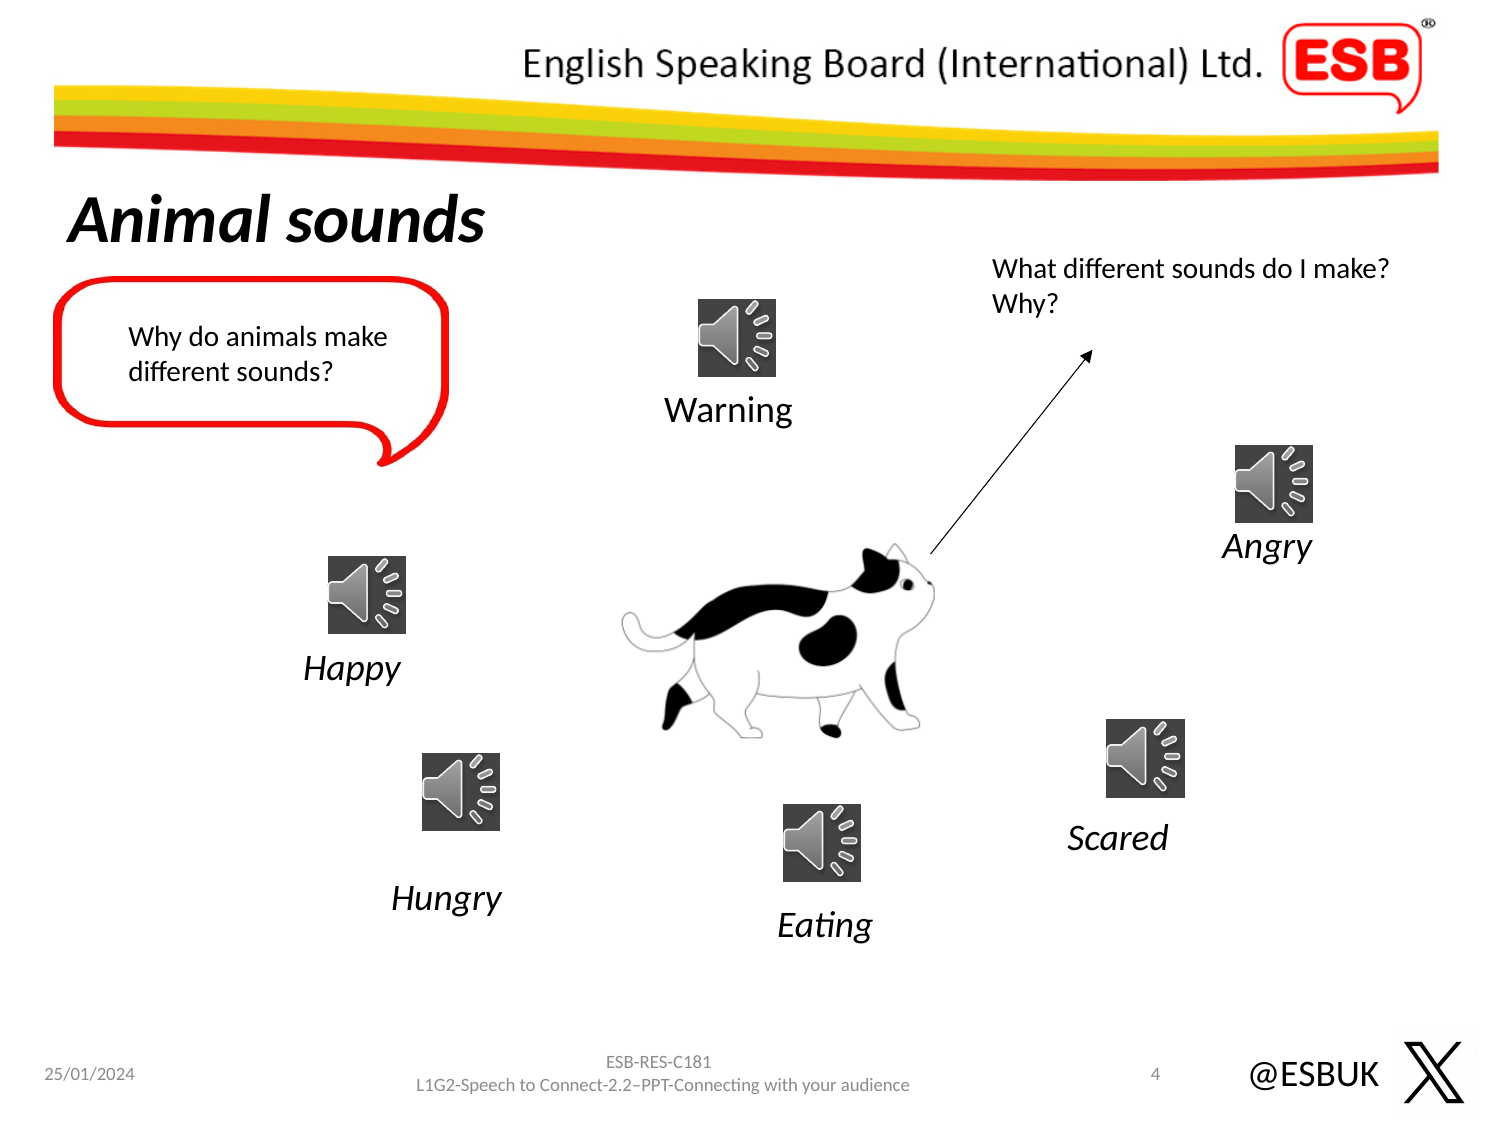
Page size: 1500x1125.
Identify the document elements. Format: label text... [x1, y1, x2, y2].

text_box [930, 349, 1093, 555]
title Animal sounds [53, 154, 1347, 285]
picture [697, 297, 778, 378]
picture [1105, 718, 1186, 799]
picture [421, 751, 502, 832]
picture [0, 0, 1500, 189]
text_box Happy [288, 636, 549, 696]
footer ESB-RES-C181 L1G2-Speech to Connect-2.2–PPT-Connecting with your audience [395, 1042, 930, 1103]
slide_number 4 [930, 1042, 1176, 1103]
text_box What different sounds do I make? Why? [977, 241, 1438, 327]
text_box Scared [1052, 805, 1227, 866]
text_box Angry [1207, 513, 1382, 574]
picture [1233, 443, 1314, 524]
text_box Warning [649, 377, 851, 438]
text_box Hungry [376, 866, 573, 926]
text_box Eating [762, 892, 937, 953]
picture [588, 543, 980, 751]
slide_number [29, 1042, 367, 1103]
picture [1395, 1029, 1476, 1116]
picture [53, 276, 450, 467]
picture [782, 802, 863, 883]
picture [326, 555, 407, 636]
